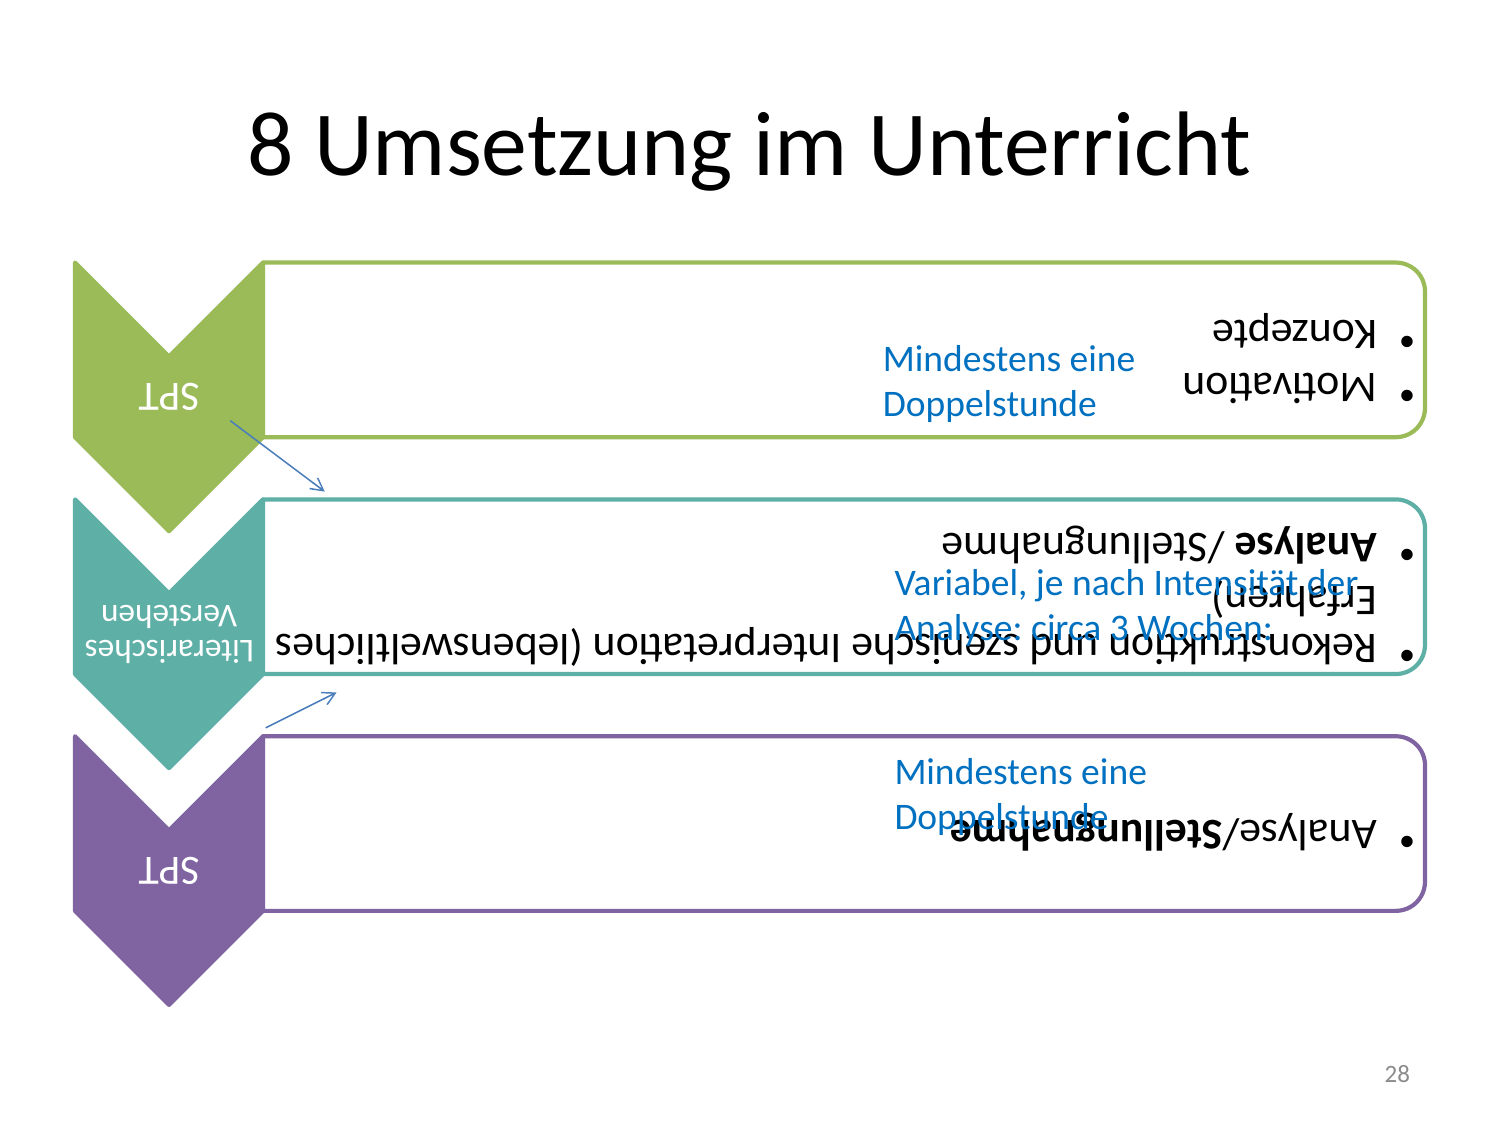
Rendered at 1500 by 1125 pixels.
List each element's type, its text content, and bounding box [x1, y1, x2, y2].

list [74, 262, 1426, 1006]
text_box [229, 420, 325, 492]
slide_number 28 [1074, 1042, 1425, 1103]
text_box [265, 692, 337, 729]
title 8 Umsetzung im Unterricht [75, 45, 1425, 233]
